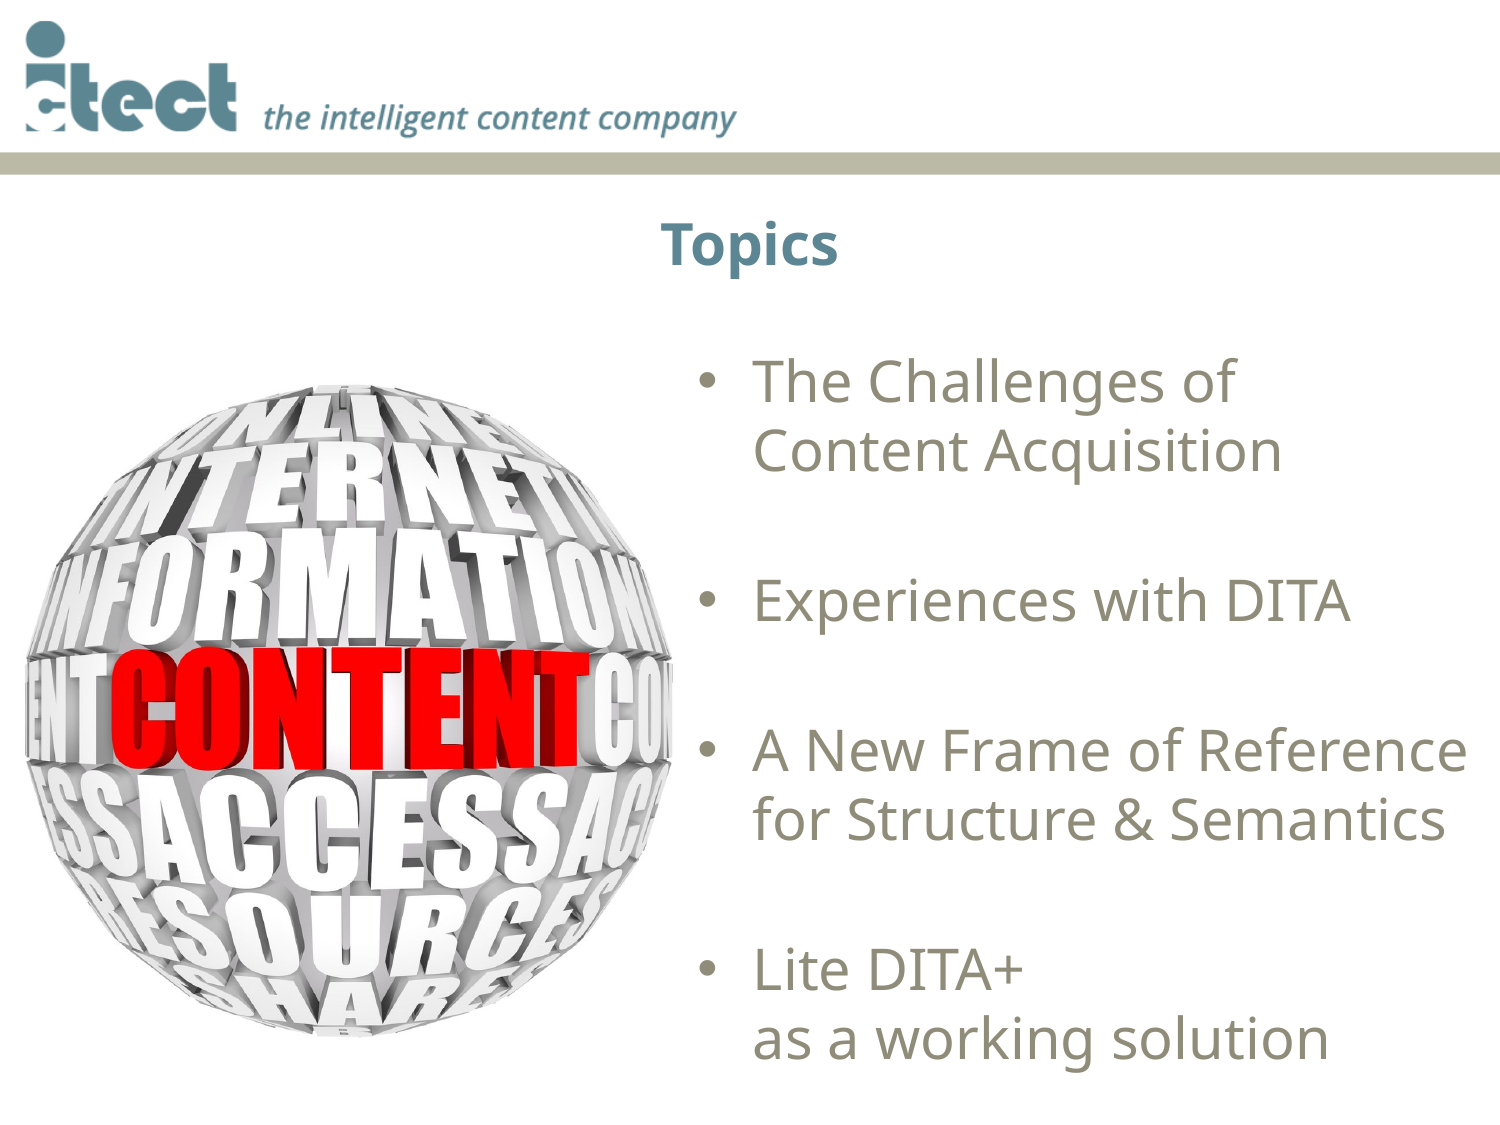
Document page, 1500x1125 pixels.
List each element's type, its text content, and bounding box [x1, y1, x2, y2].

title Topics [75, 200, 1425, 351]
picture [0, 0, 1500, 1125]
list The Challenges of Content Acquisition Experiences with DITA A New Frame of Reference for Structure & Semantics Lite DITA+ as a working solution [682, 337, 1488, 1088]
